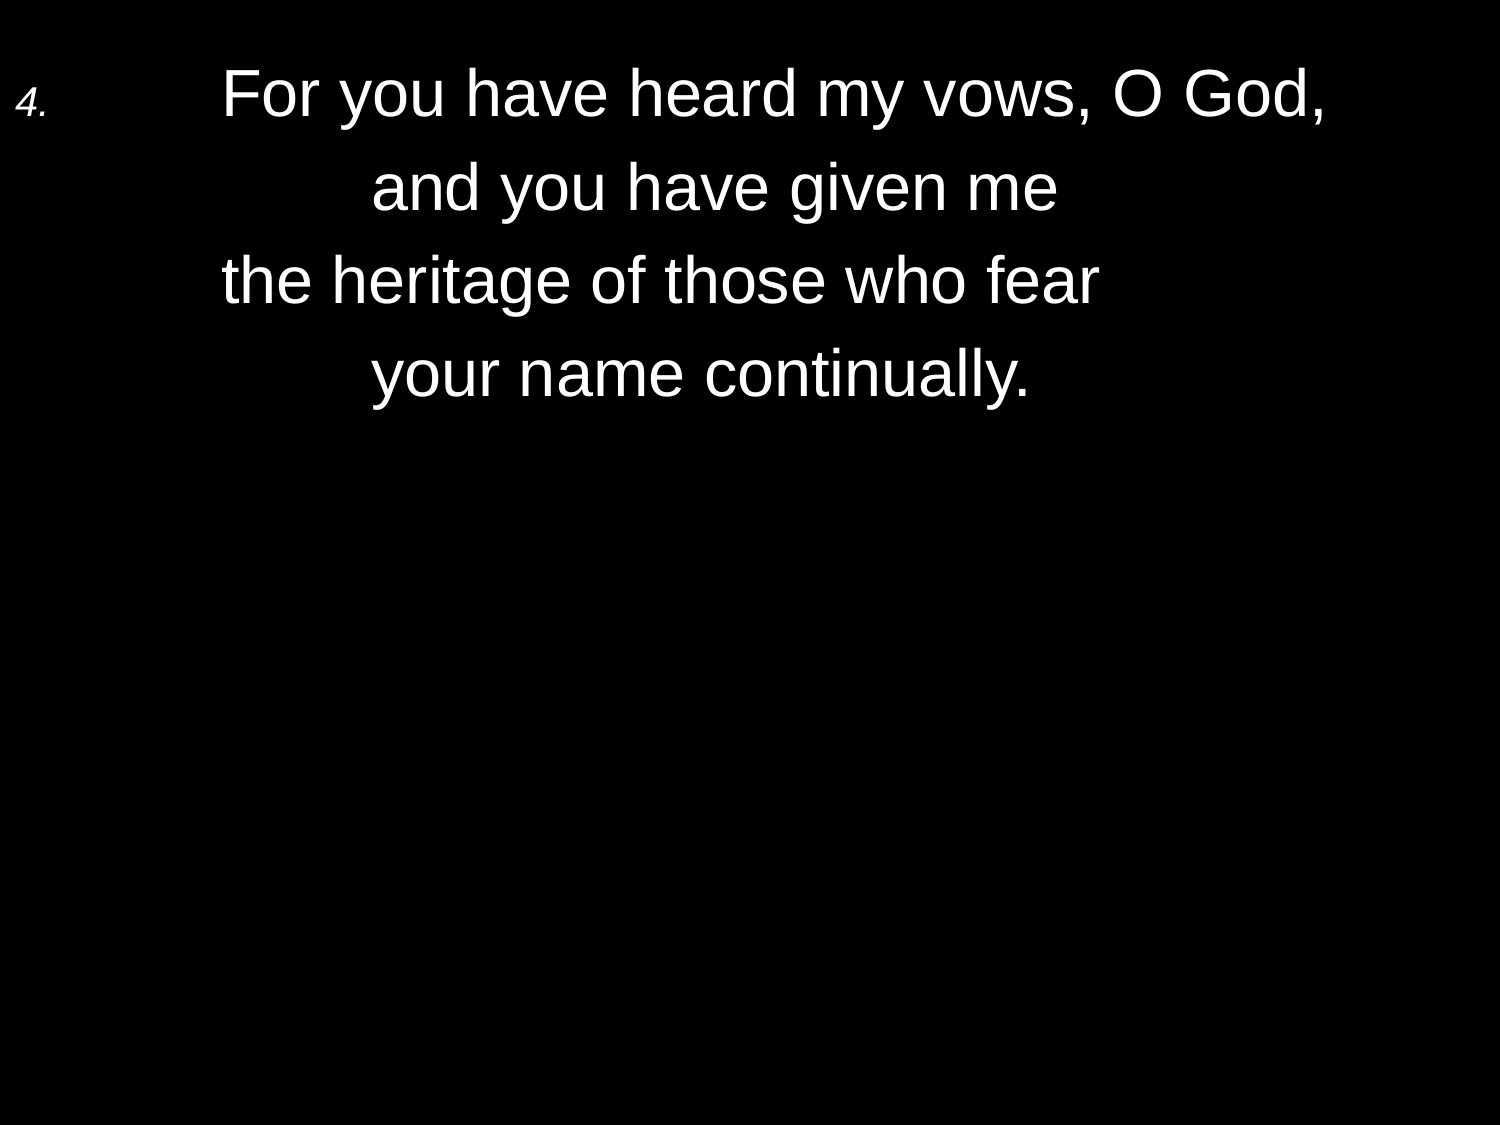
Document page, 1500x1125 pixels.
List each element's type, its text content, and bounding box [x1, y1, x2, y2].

list 4. For you have heard my vows, O God, and you have given me the heritage of those who fear your name continually. [0, 42, 1500, 1047]
